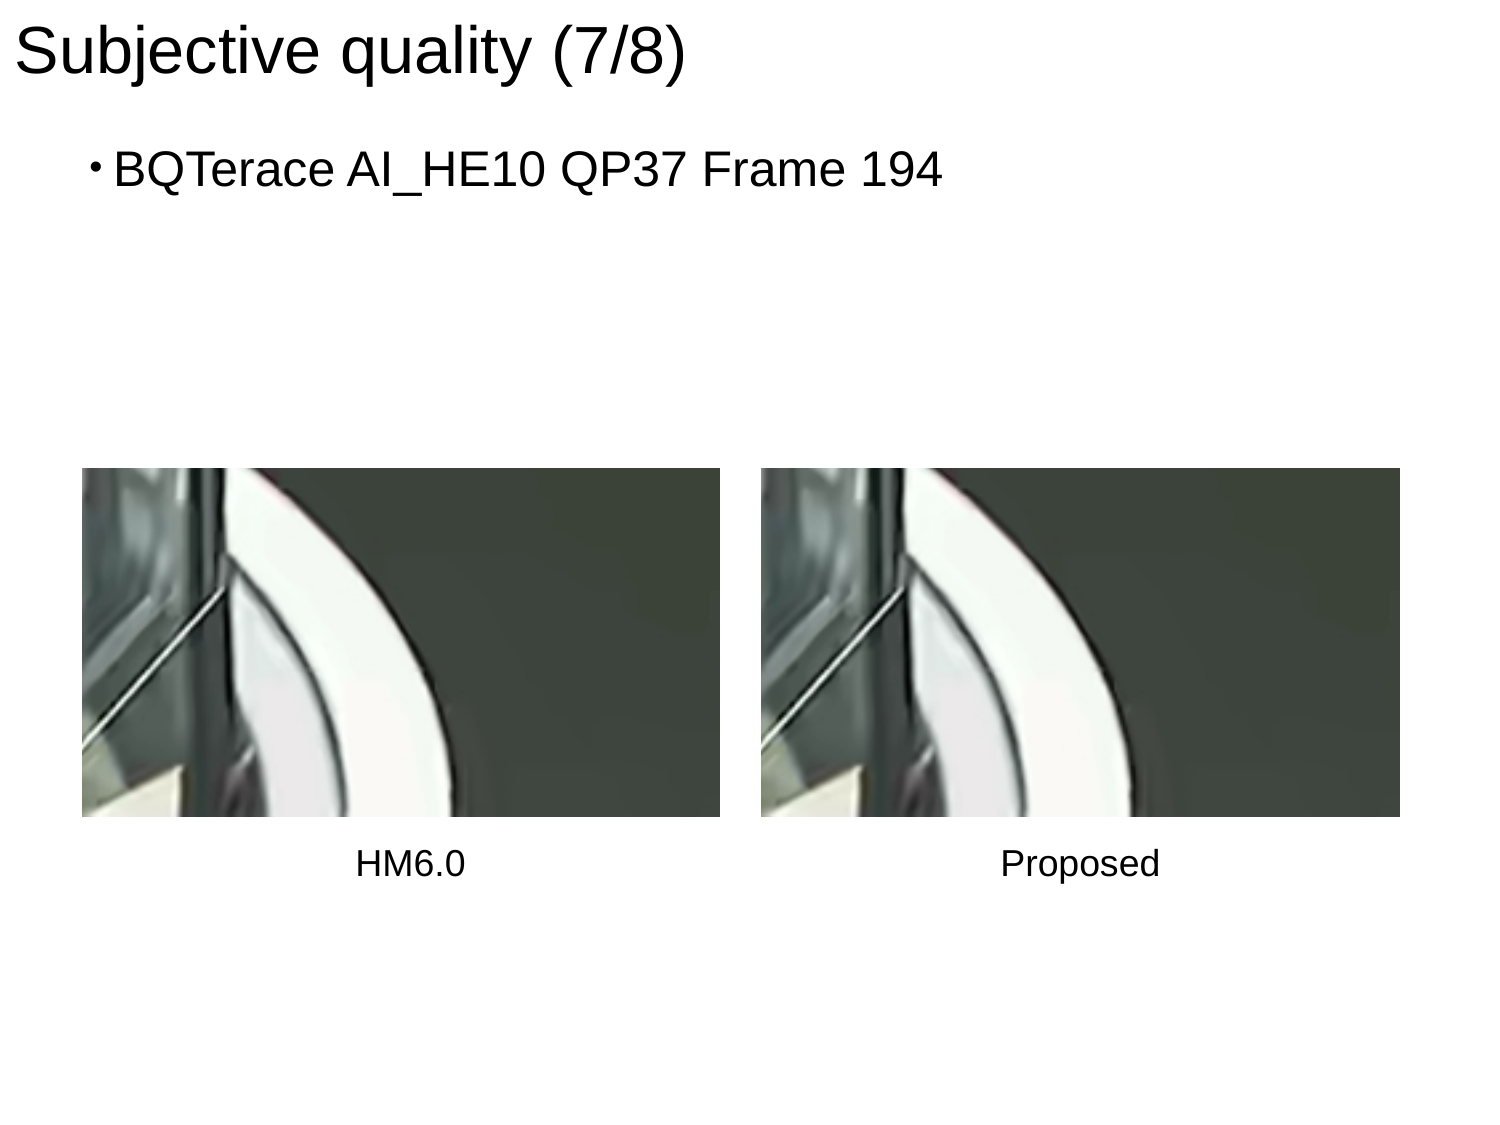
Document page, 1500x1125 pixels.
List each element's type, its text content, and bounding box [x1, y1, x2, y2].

text_box Proposed [985, 831, 1176, 892]
picture [81, 468, 720, 817]
text_box Subjective quality (7/8) [0, 0, 1500, 95]
text_box HM6.0 [340, 831, 481, 892]
text_box BQTerace AI_HE10 QP37 Frame 194 [74, 128, 959, 204]
picture [761, 468, 1400, 817]
